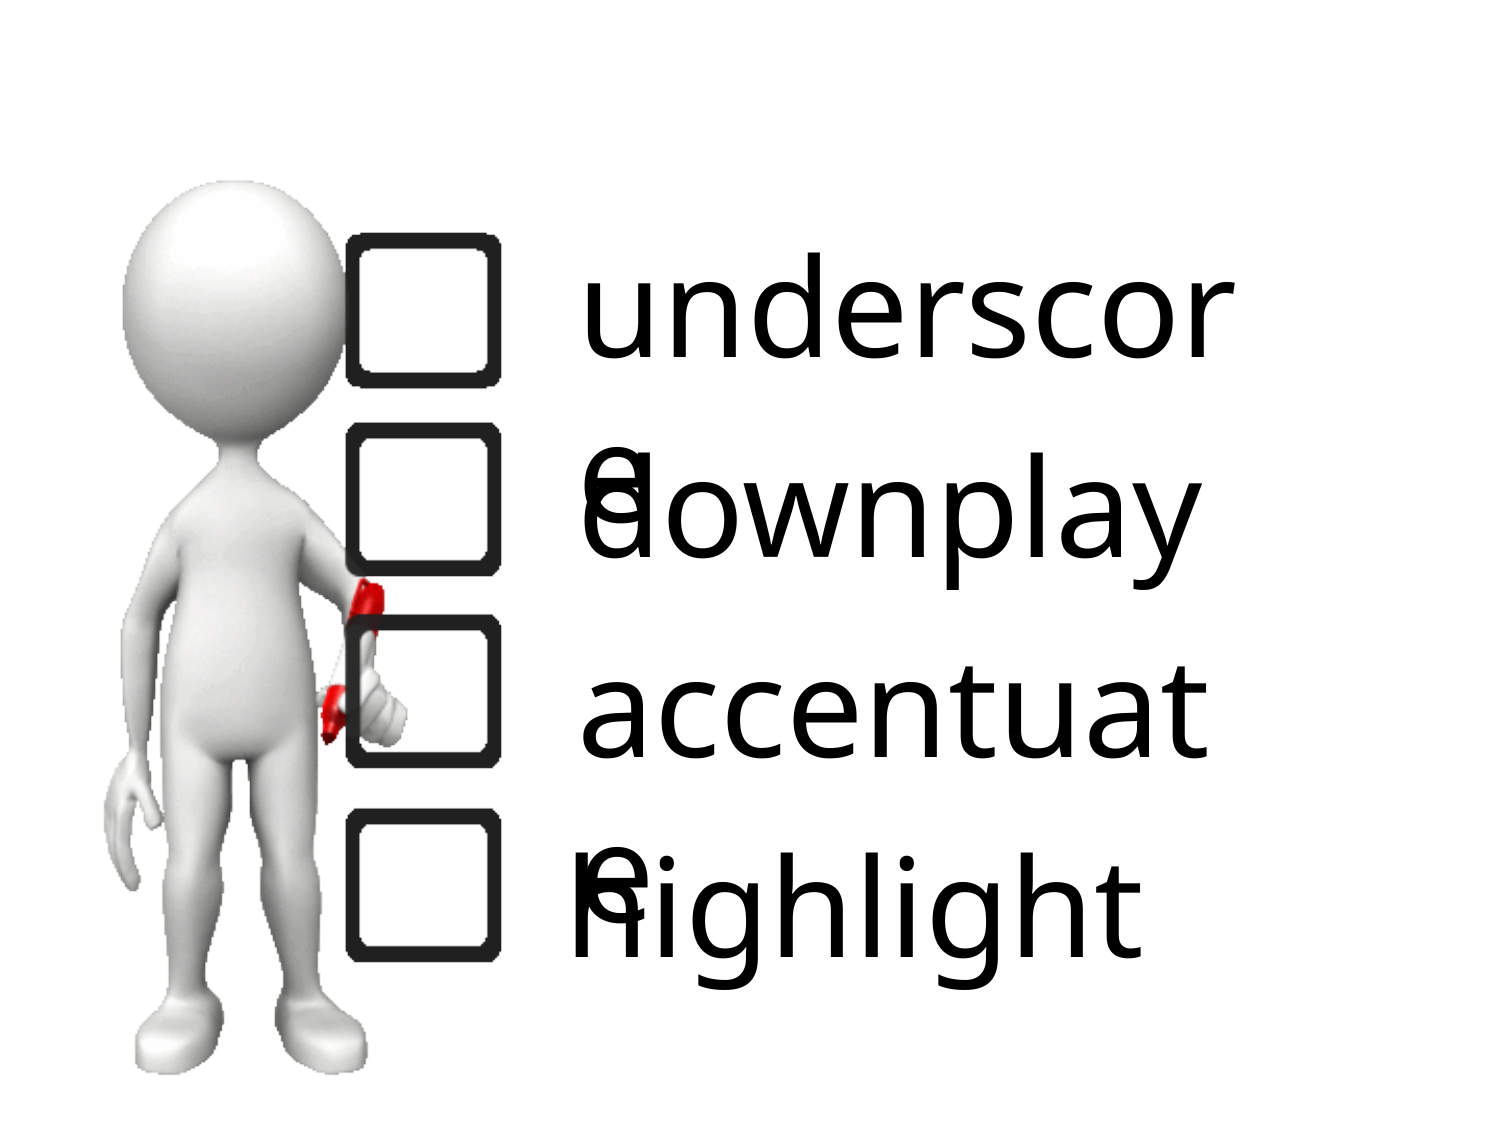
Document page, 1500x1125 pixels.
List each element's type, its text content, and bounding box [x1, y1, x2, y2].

picture [0, 162, 601, 1125]
text_box downplay [604, 412, 1275, 593]
text_box highlight [604, 812, 1375, 993]
text_box accentuate [604, 612, 1275, 812]
text_box underscore [604, 212, 1275, 412]
